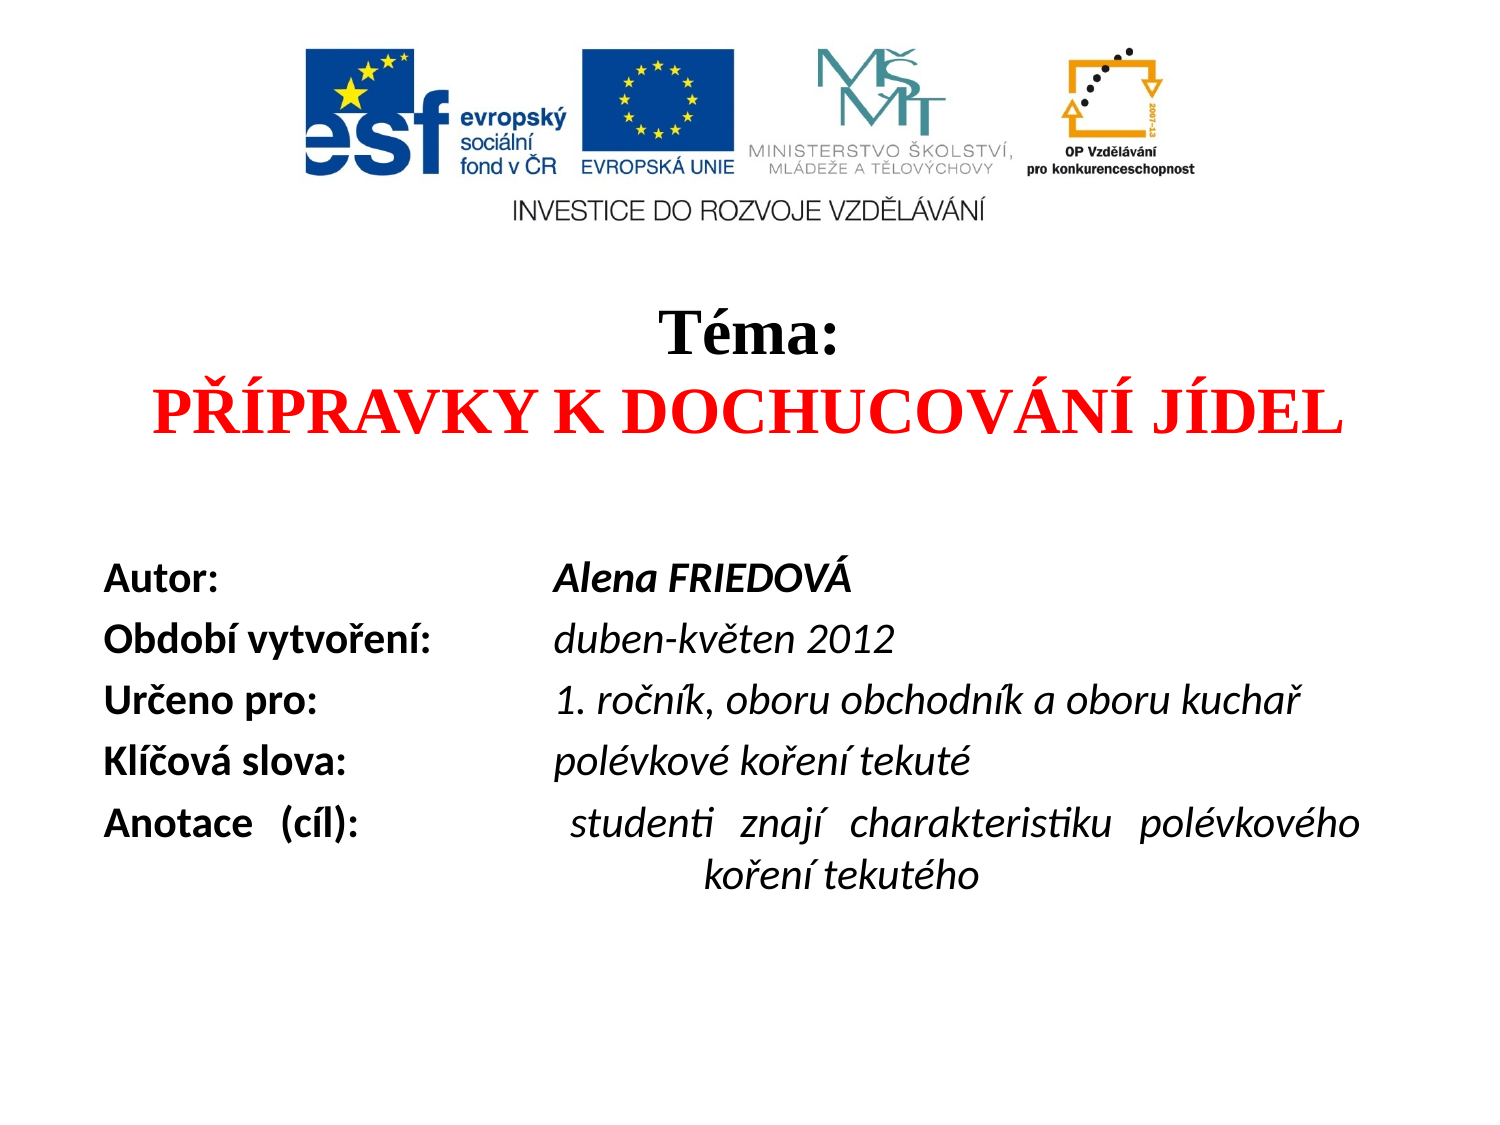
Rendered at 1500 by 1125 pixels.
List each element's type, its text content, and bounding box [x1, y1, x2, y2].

picture [277, 30, 1223, 238]
title Téma: PŘÍPRAVKY K DOCHUCOVÁNÍ JÍDEL [112, 278, 1388, 457]
subtitle Autor: Alena FRIEDOVÁ Období vytvoření: duben-květen 2012 Určeno pro: 1. ročník, oboru obchodník a oboru kuchař Klíčová slova: polévkové koření tekuté Anotace (cíl): studenti znají charakteristiku polévkového koření tekutého [88, 479, 1376, 1024]
